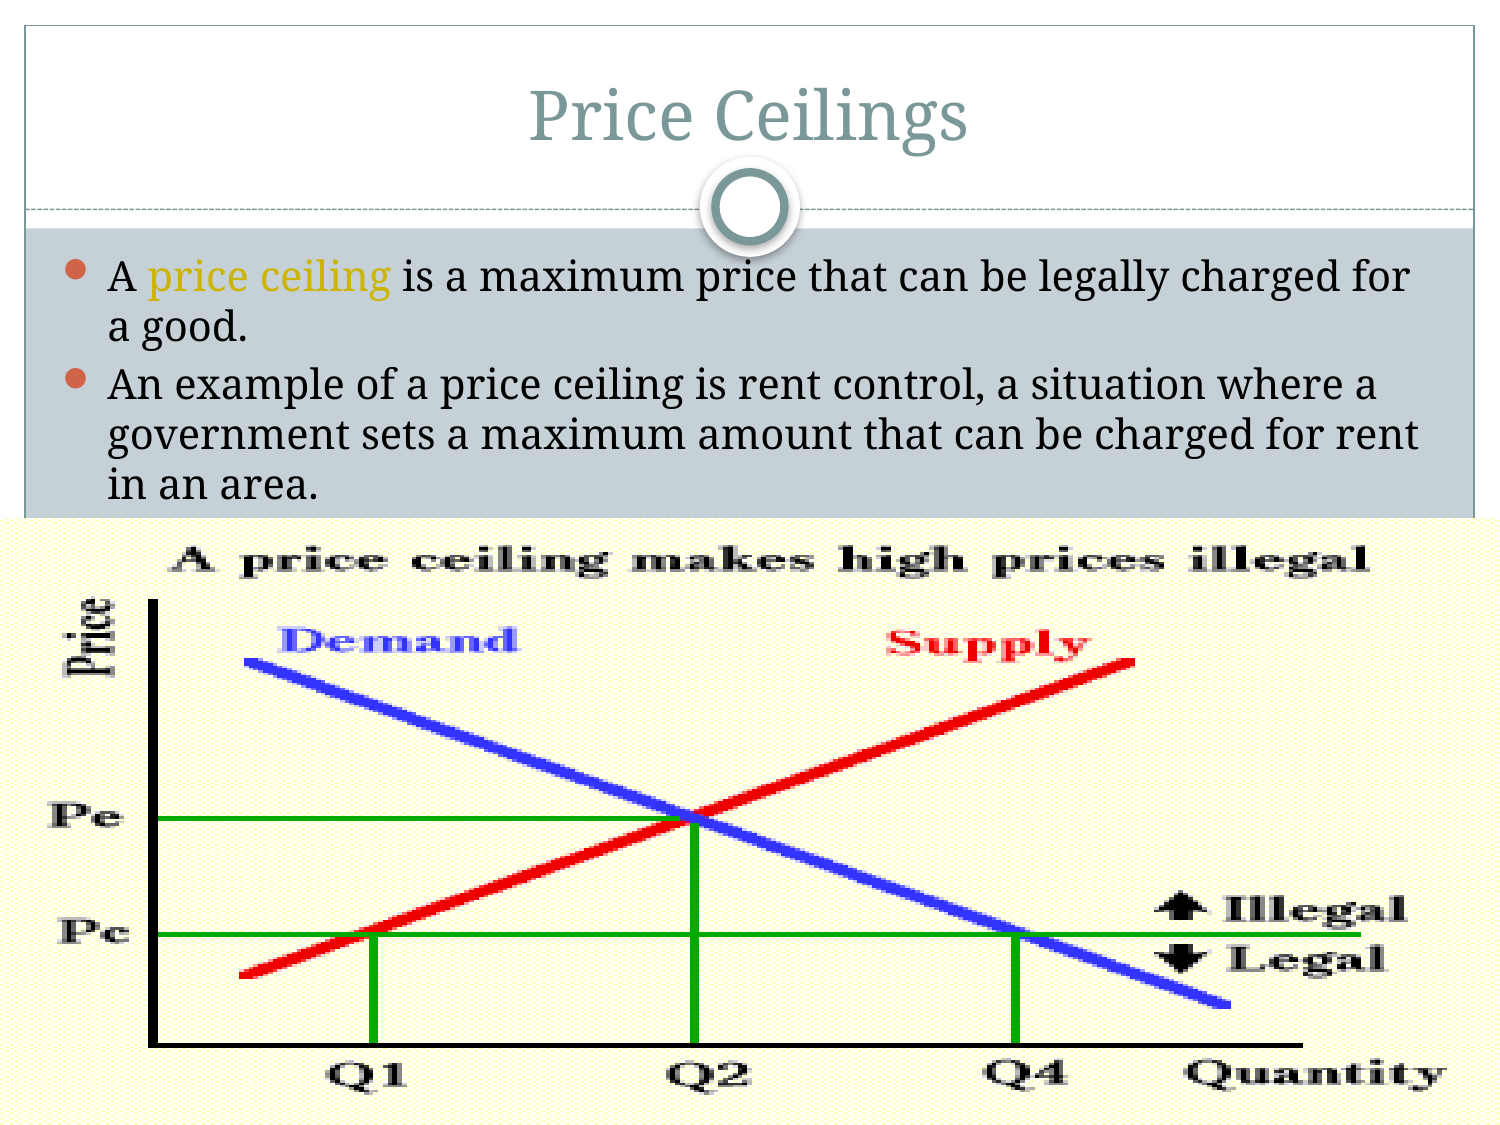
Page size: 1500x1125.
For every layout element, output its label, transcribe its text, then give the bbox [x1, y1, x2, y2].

picture [0, 518, 1500, 1125]
list A price ceiling is a maximum price that can be legally charged for a good. An example of a price ceiling is rent control, a situation where a government sets a maximum amount that can be charged for rent in an area. [47, 242, 1460, 515]
title Price Ceilings [49, 37, 1450, 162]
